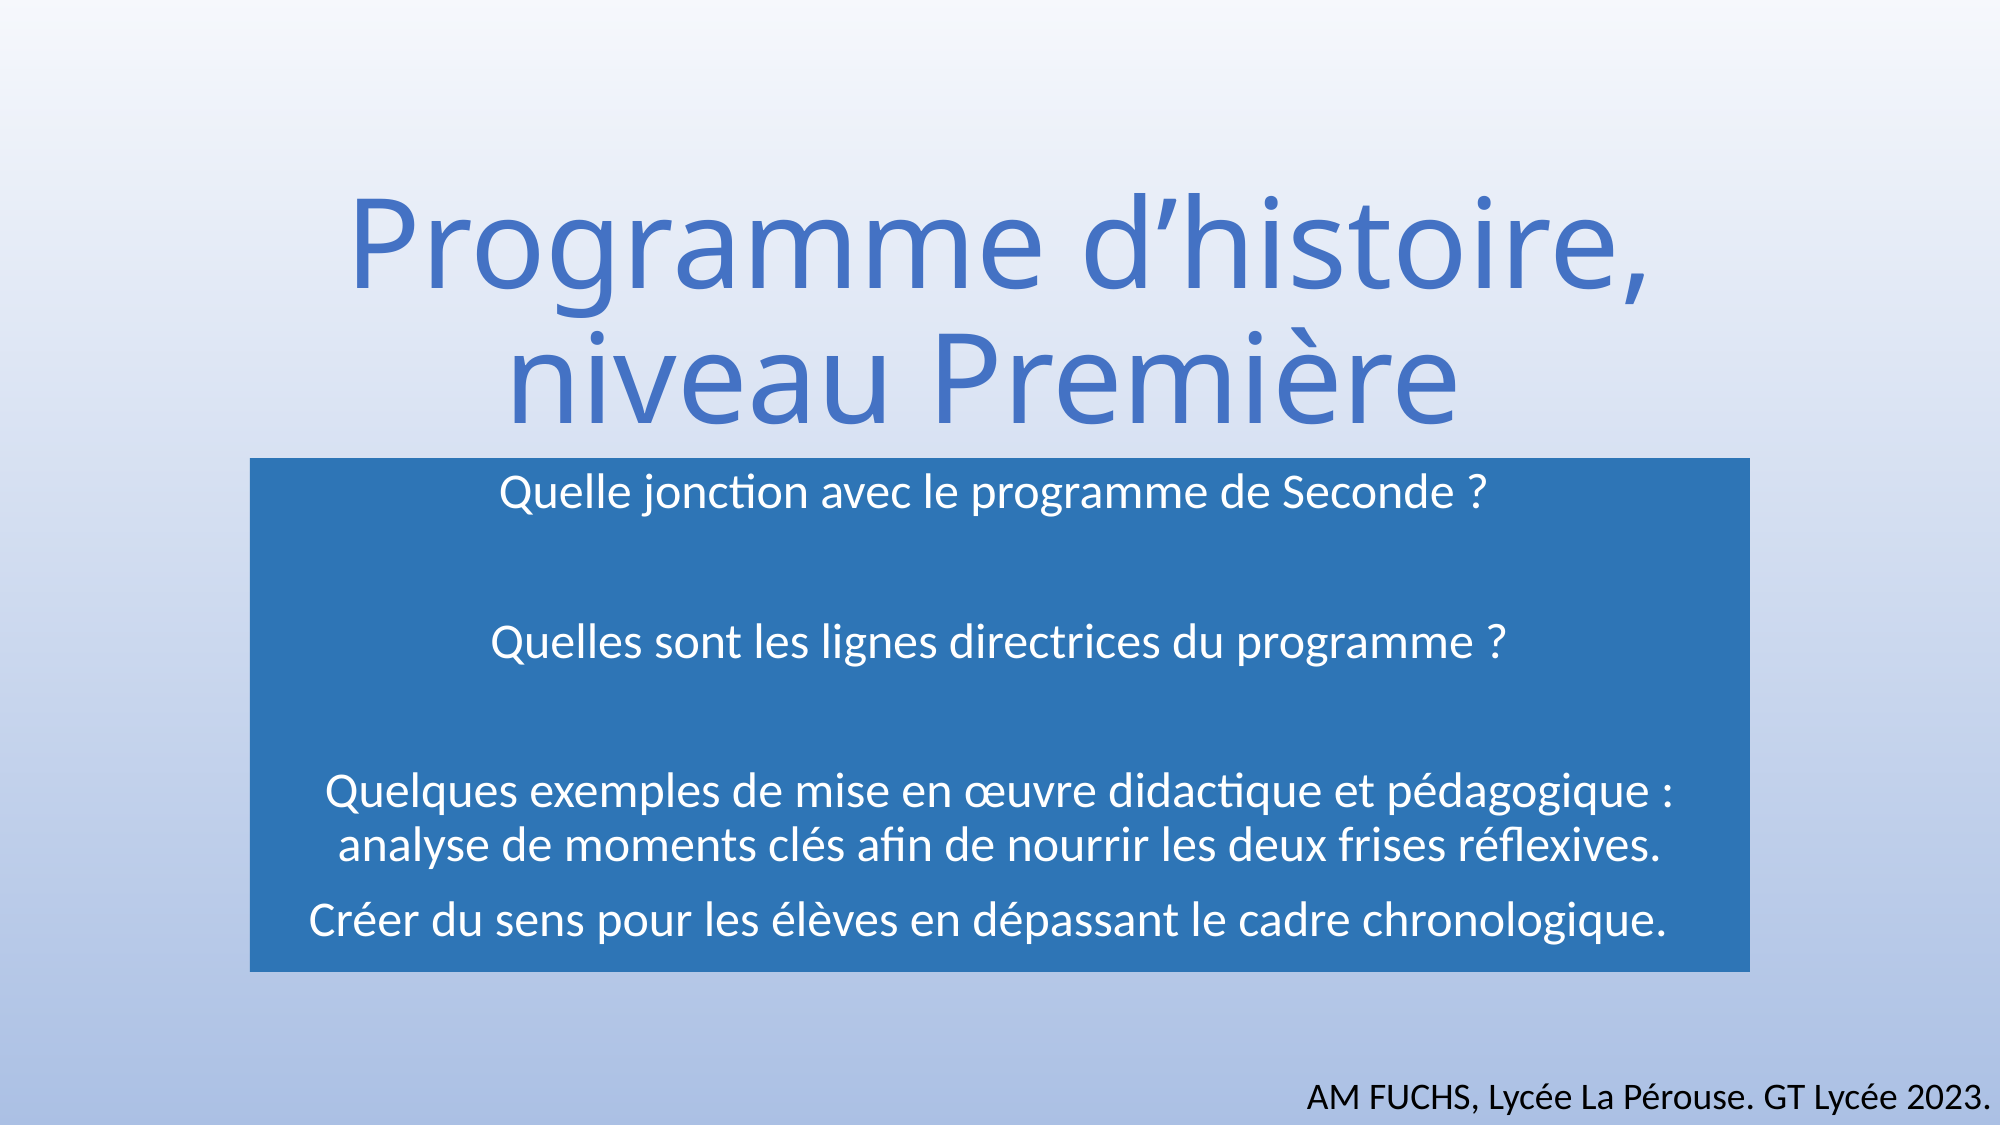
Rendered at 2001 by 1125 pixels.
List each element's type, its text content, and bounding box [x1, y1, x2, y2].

text_box AM FUCHS, Lycée La Pérouse. GT Lycée 2023. [1292, 1064, 2000, 1125]
subtitle Quelle jonction avec le programme de Seconde ? Quelles sont les lignes directrices du programme ? Quelques exemples de mise en œuvre didactique et pédagogique : analyse de moments clés afin de nourrir les deux frises réflexives. Créer du sens pour les élèves en dépassant le cadre chronologique. [249, 458, 1750, 972]
title Programme d’histoire, niveau Première [249, 66, 1750, 458]
